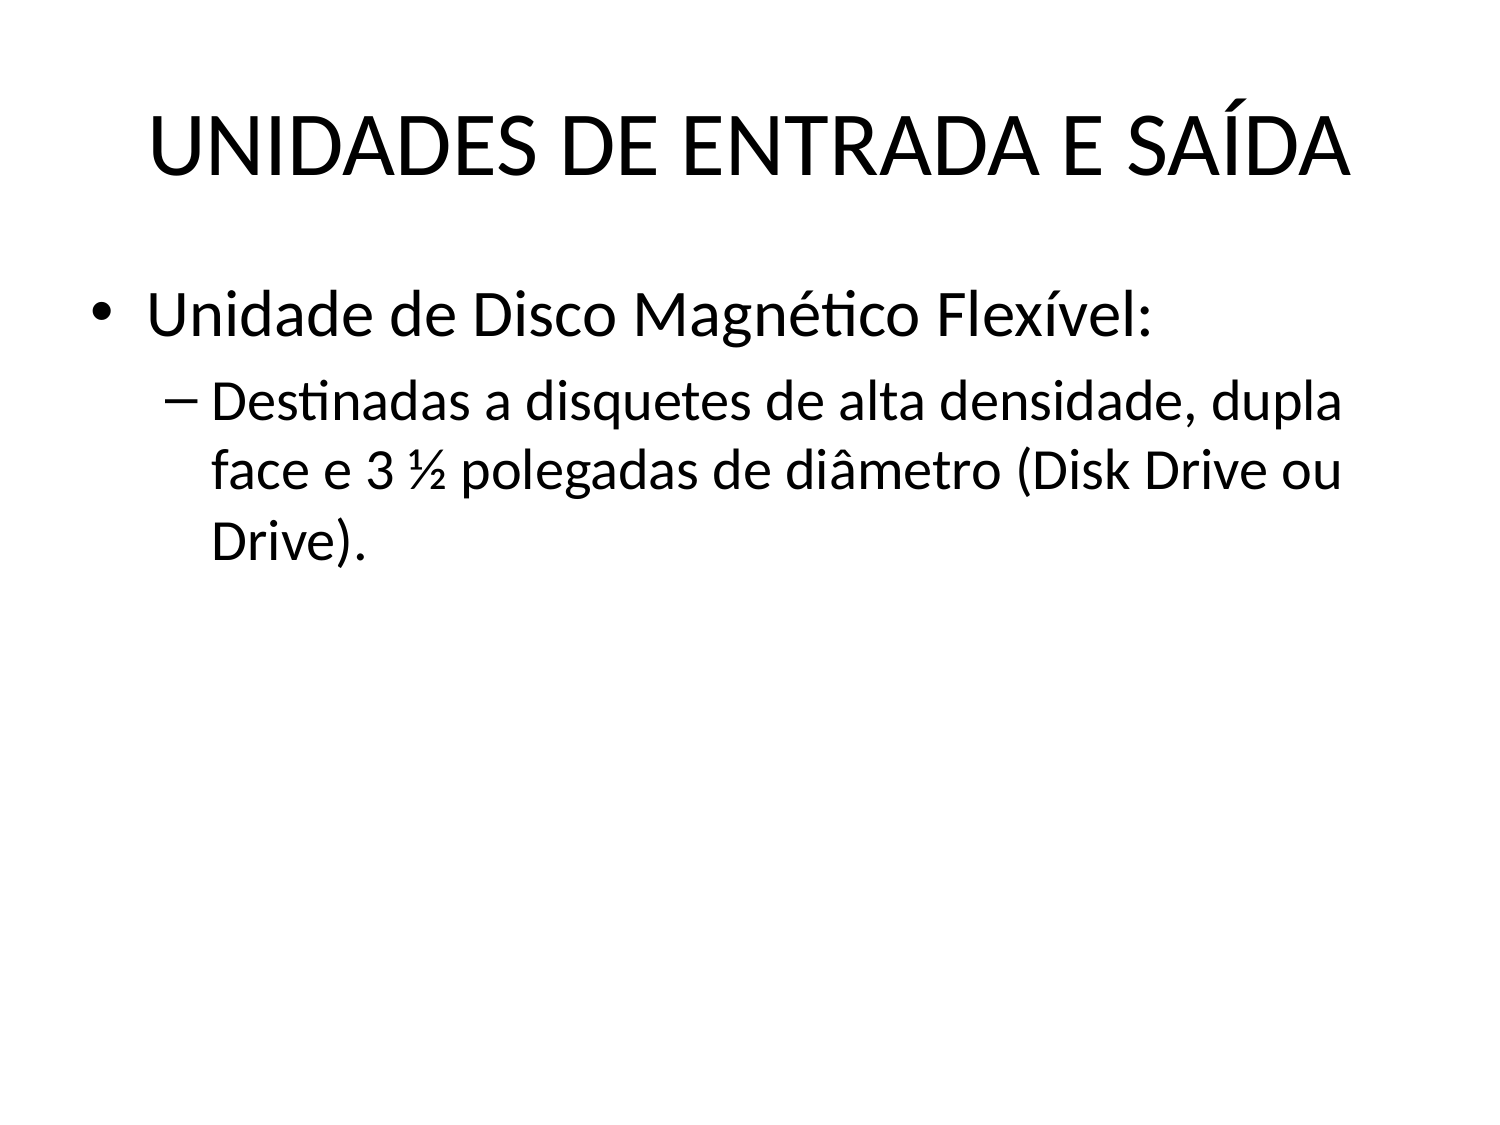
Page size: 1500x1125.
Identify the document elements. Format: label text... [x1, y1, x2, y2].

title UNIDADES DE ENTRADA E SAÍDA [75, 45, 1425, 233]
list Unidade de Disco Magnético Flexível: Destinadas a disquetes de alta densidade, dupla face e 3 ½ polegadas de diâmetro (Disk Drive ou Drive). [75, 262, 1425, 1005]
